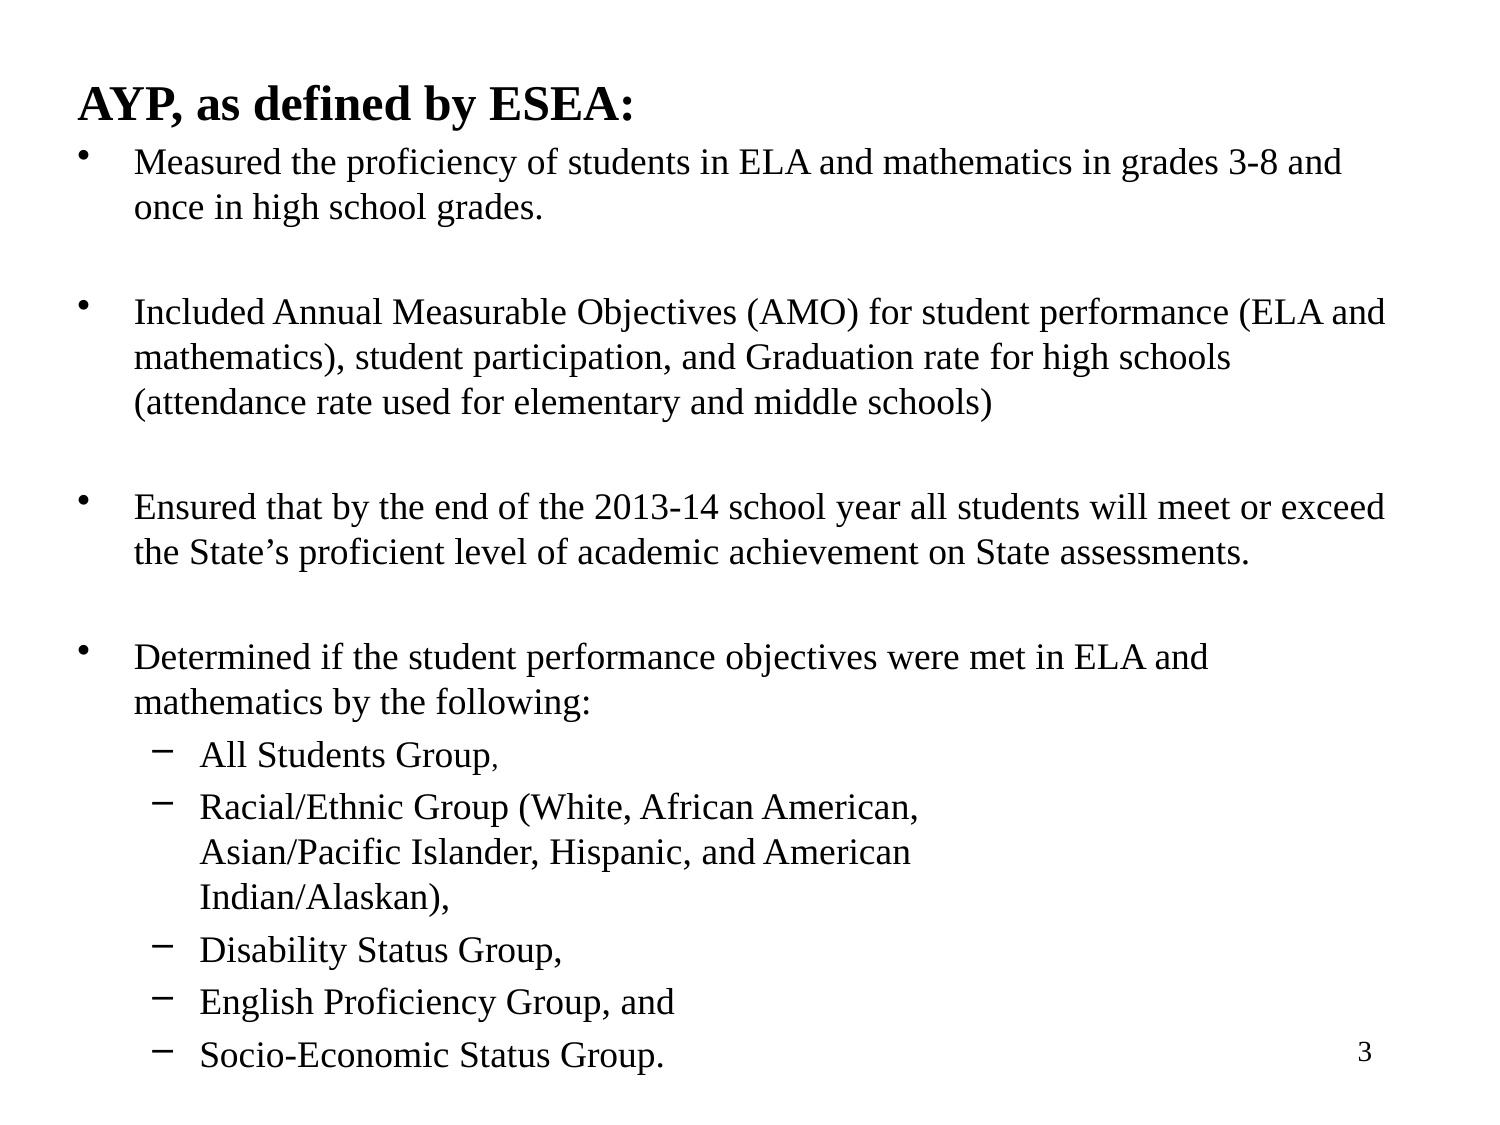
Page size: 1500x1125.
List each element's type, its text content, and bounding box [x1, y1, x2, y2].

list AYP, as defined by ESEA: Measured the proficiency of students in ELA and mathematics in grades 3-8 and once in high school grades. Included Annual Measurable Objectives (AMO) for student performance (ELA and mathematics), student participation, and Graduation rate for high schools (attendance rate used for elementary and middle schools) Ensured that by the end of the 2013-14 school year all students will meet or exceed the State’s proficient level of academic achievement on State assessments. Determined if the student performance objectives were met in ELA and mathematics by the following: All Students Group, Racial/Ethnic Group (White, African American, Asian/Pacific Islander, Hispanic, and American Indian/Alaskan), Disability Status Group, English Proficiency Group, and Socio-Economic Status Group. [62, 62, 1425, 1050]
slide_number 3 [1074, 1025, 1388, 1100]
